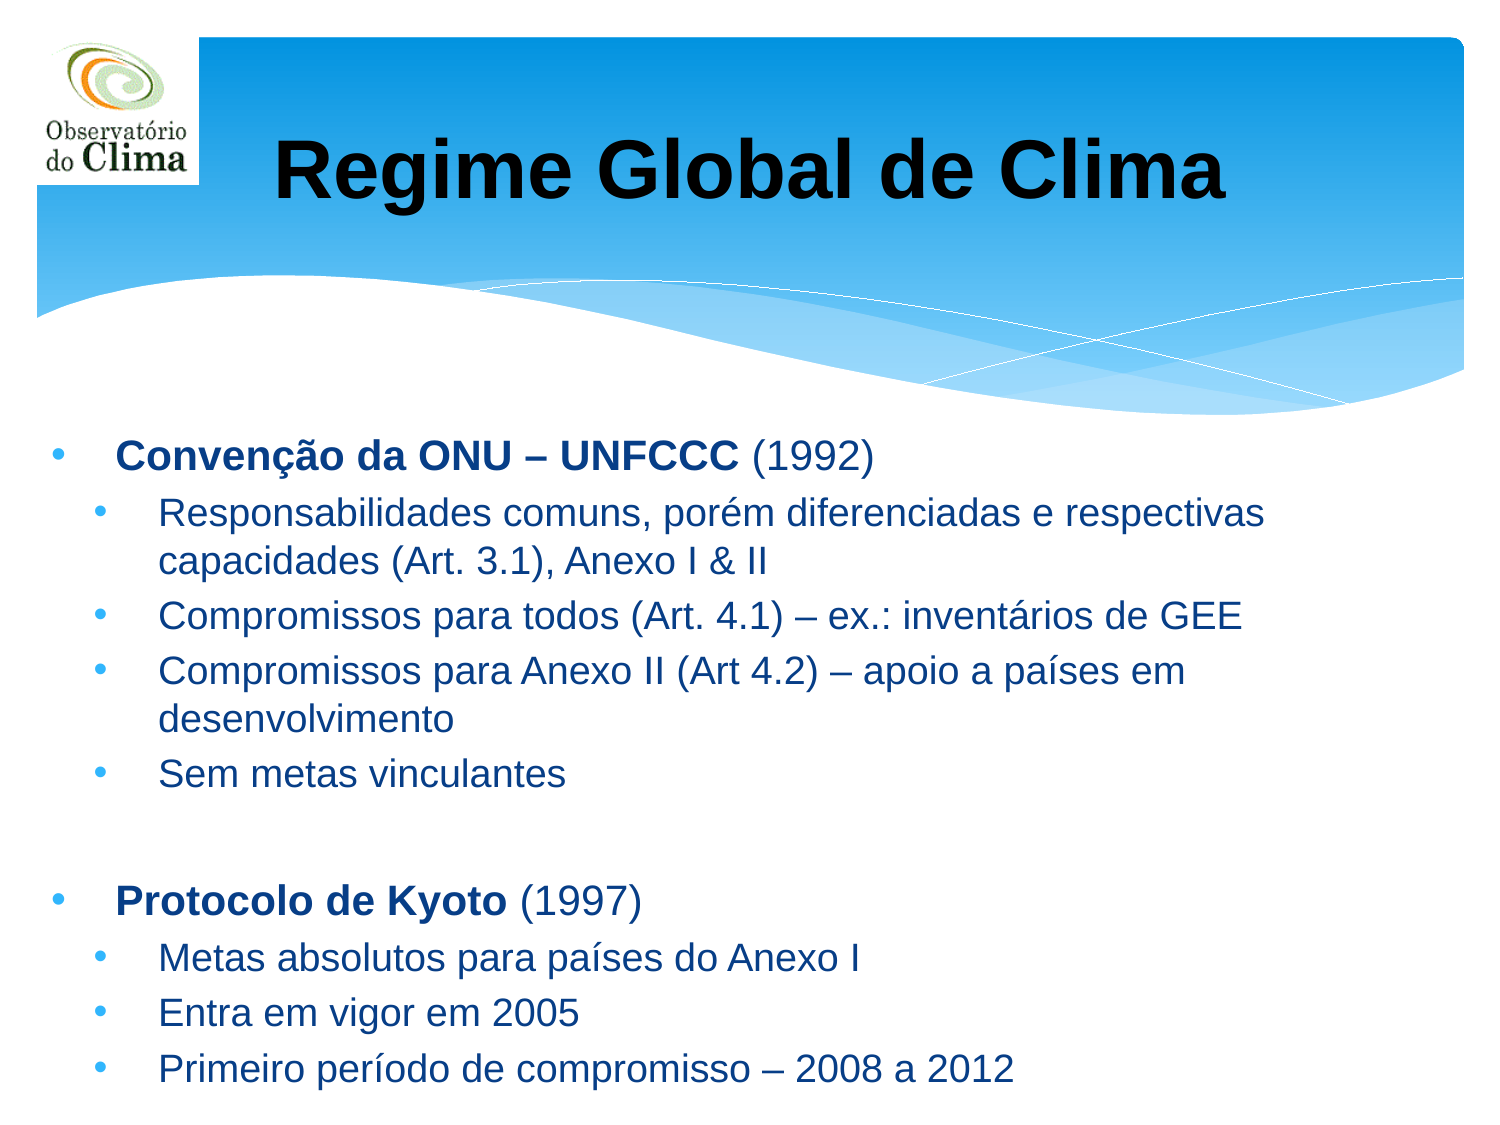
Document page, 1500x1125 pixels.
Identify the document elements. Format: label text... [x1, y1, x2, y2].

picture [35, 35, 200, 186]
title Regime Global de Clima [75, 71, 1425, 259]
list Convenção da ONU – UNFCCC (1992) Responsabilidades comuns, porém diferenciadas e respectivas capacidades (Art. 3.1), Anexo I & II Compromissos para todos (Art. 4.1) – ex.: inventários de GEE Compromissos para Anexo II (Art 4.2) – apoio a países em desenvolvimento Sem metas vinculantes Protocolo de Kyoto (1997) Metas absolutos para países do Anexo I Entra em vigor em 2005 Primeiro período de compromisso – 2008 a 2012 [36, 420, 1500, 1106]
